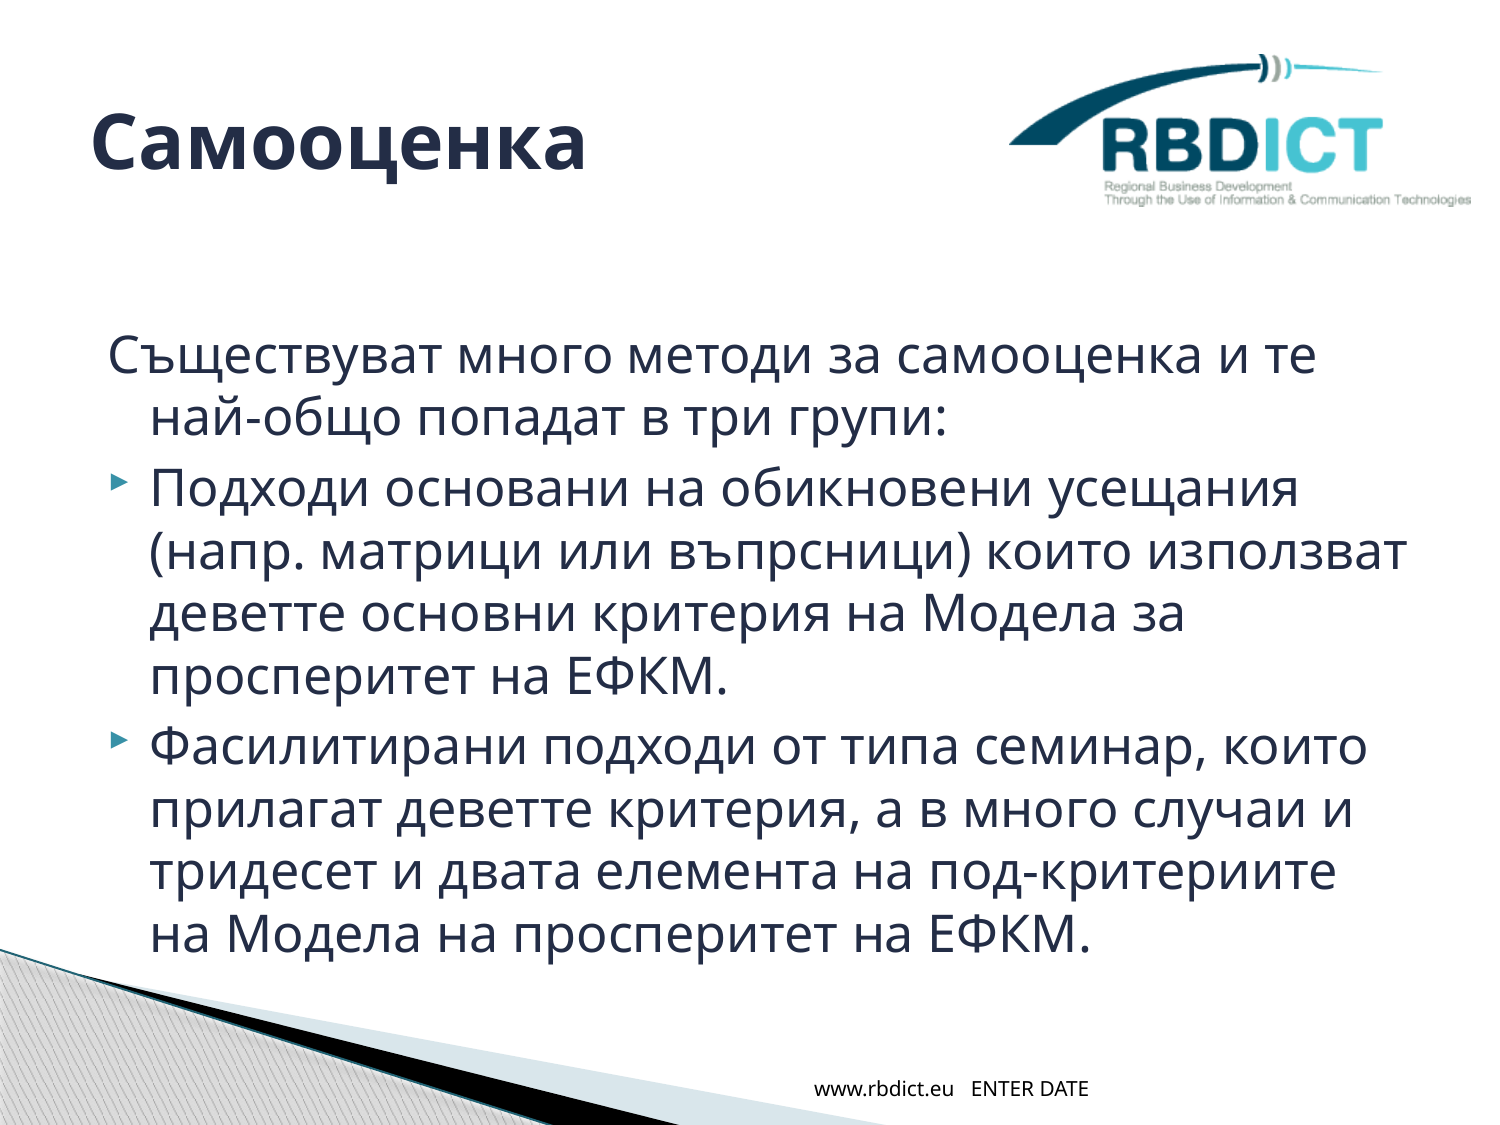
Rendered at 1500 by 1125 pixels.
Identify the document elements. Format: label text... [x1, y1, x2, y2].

list Съществуват много методи за самооценка и те най-общо попадат в три групи: Подходи основани на обикновени усещания (напр. матрици или въпрсници) които използват деветте основни критерия на Модела за просперитет на ЕФКМ. Фасилитирани подходи от типа семинар, които прилагат деветте критерия, а в много случаи и тридесет и двата елемента на под-критериите на Модела на просперитет на ЕФКМ. [74, 242, 1426, 986]
title Самооценка [75, 45, 1425, 233]
footer www.rbdict.eu ENTER DATE [718, 1051, 1105, 1112]
picture [1425, 54, 1471, 207]
